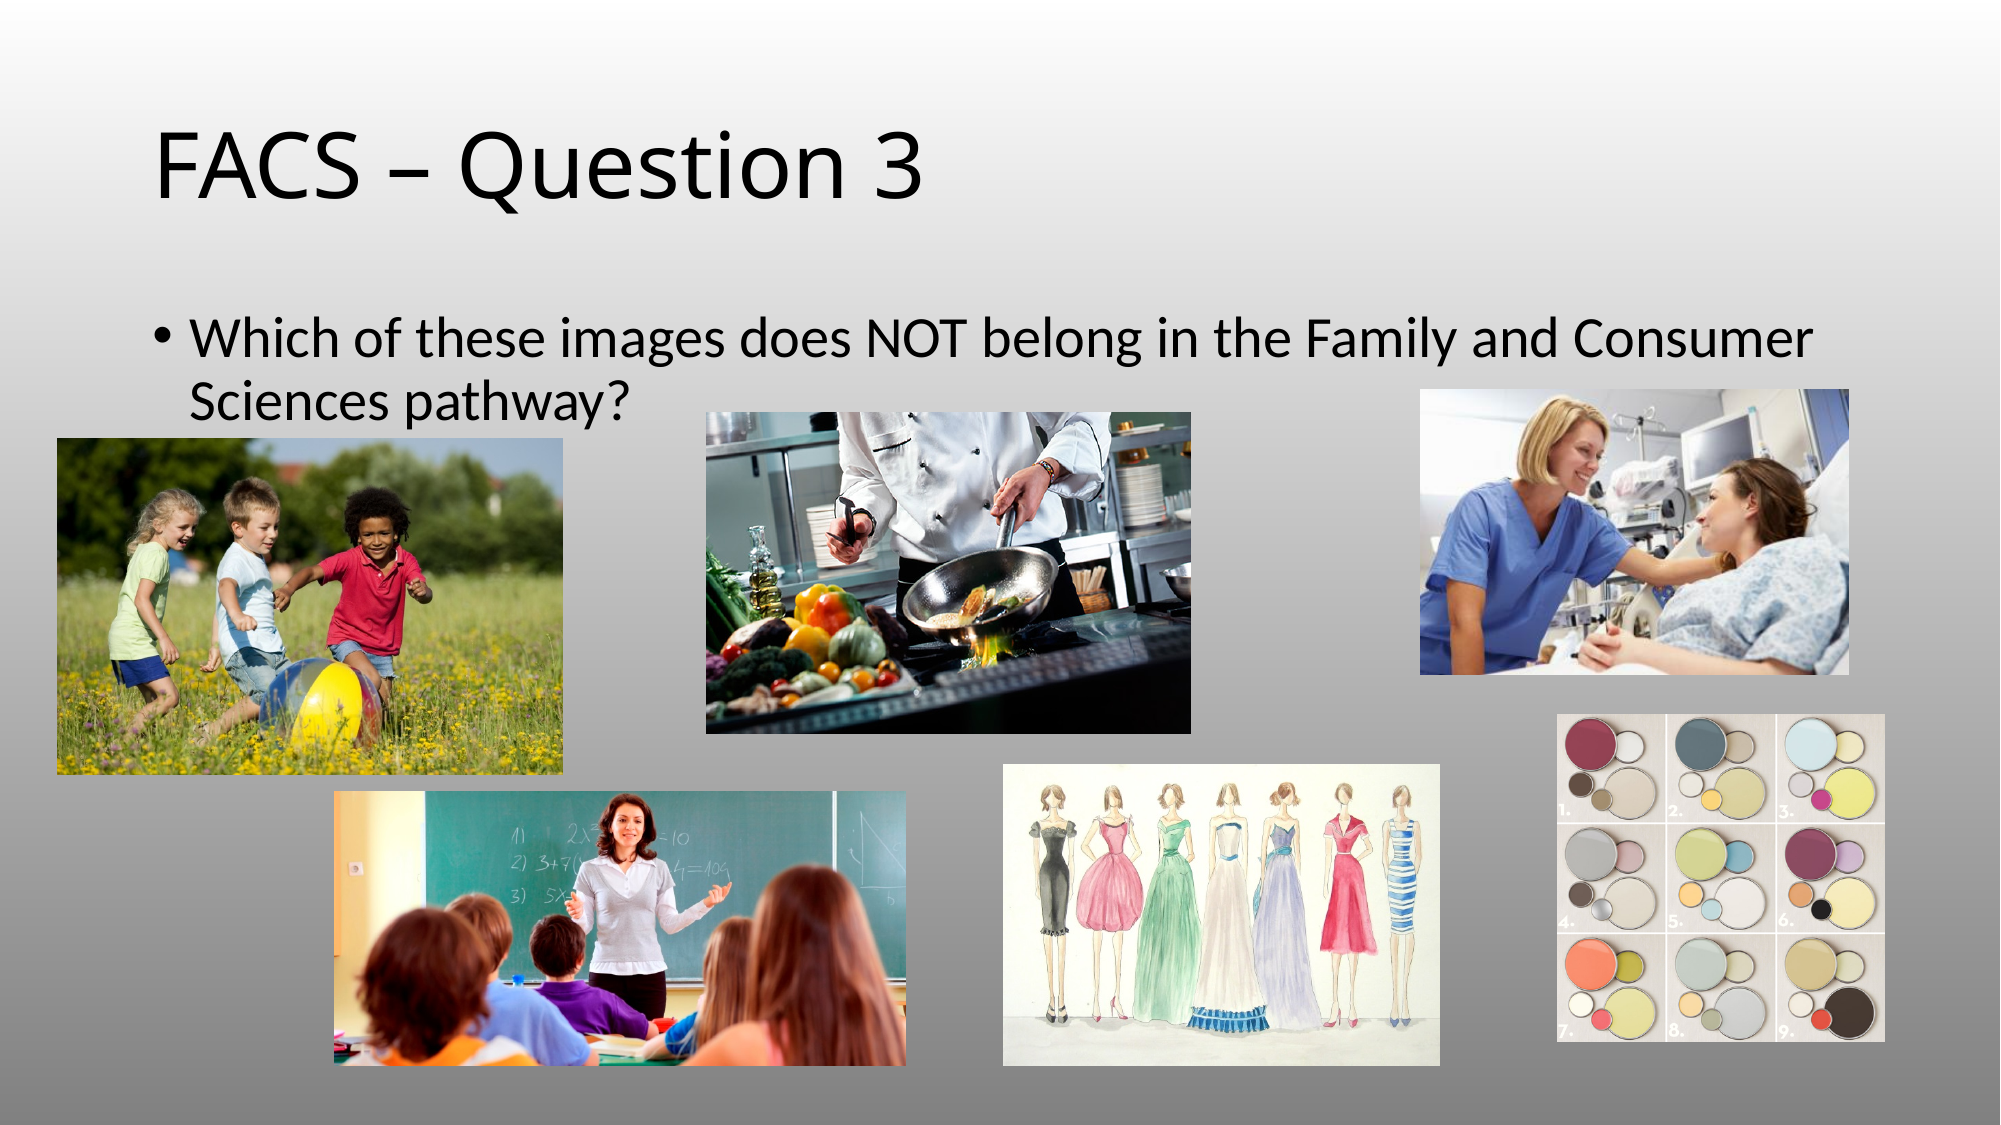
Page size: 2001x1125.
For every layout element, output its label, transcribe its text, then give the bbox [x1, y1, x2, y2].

picture [706, 412, 1191, 734]
picture [1420, 389, 1849, 676]
picture [1003, 764, 1440, 1066]
picture [1557, 714, 1885, 1042]
picture [57, 438, 563, 775]
title FACS – Question 3 [137, 59, 1863, 278]
list Which of these images does NOT belong in the Family and Consumer Sciences pathway? [137, 299, 1863, 1014]
picture [334, 791, 906, 1066]
